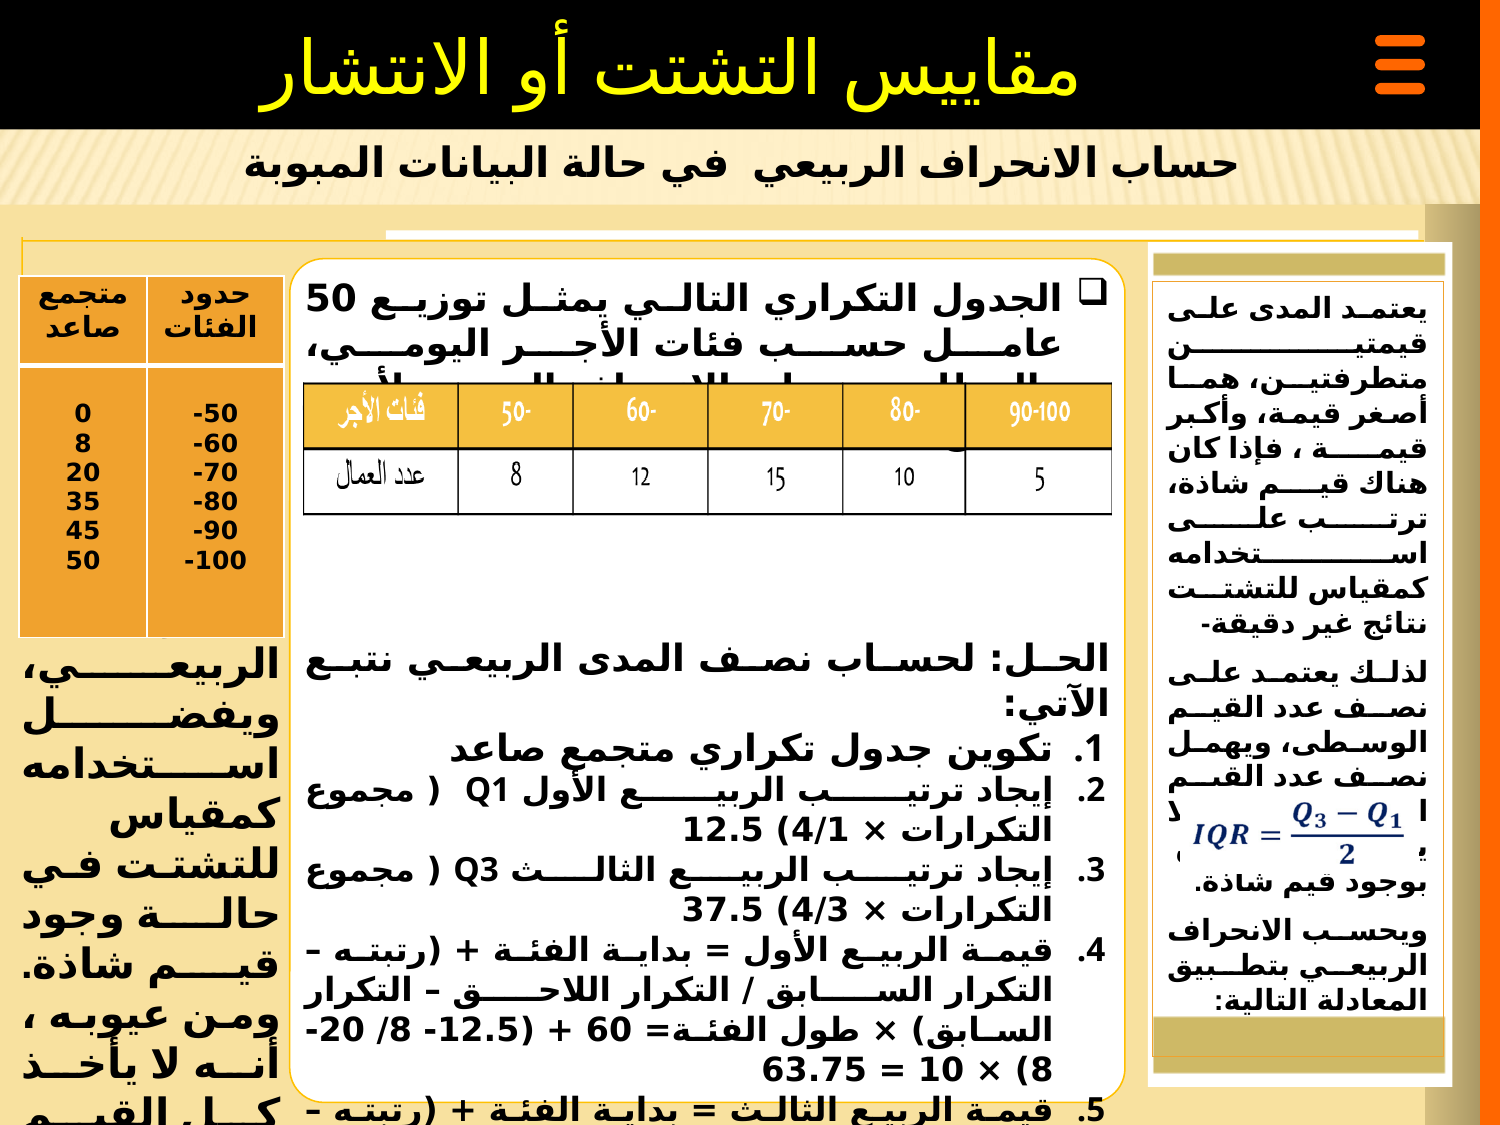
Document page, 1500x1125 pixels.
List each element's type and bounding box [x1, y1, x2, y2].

picture [302, 374, 1112, 526]
text_box [1147, 242, 1453, 1087]
text_box [0, 0, 1500, 1125]
picture [1180, 787, 1419, 875]
